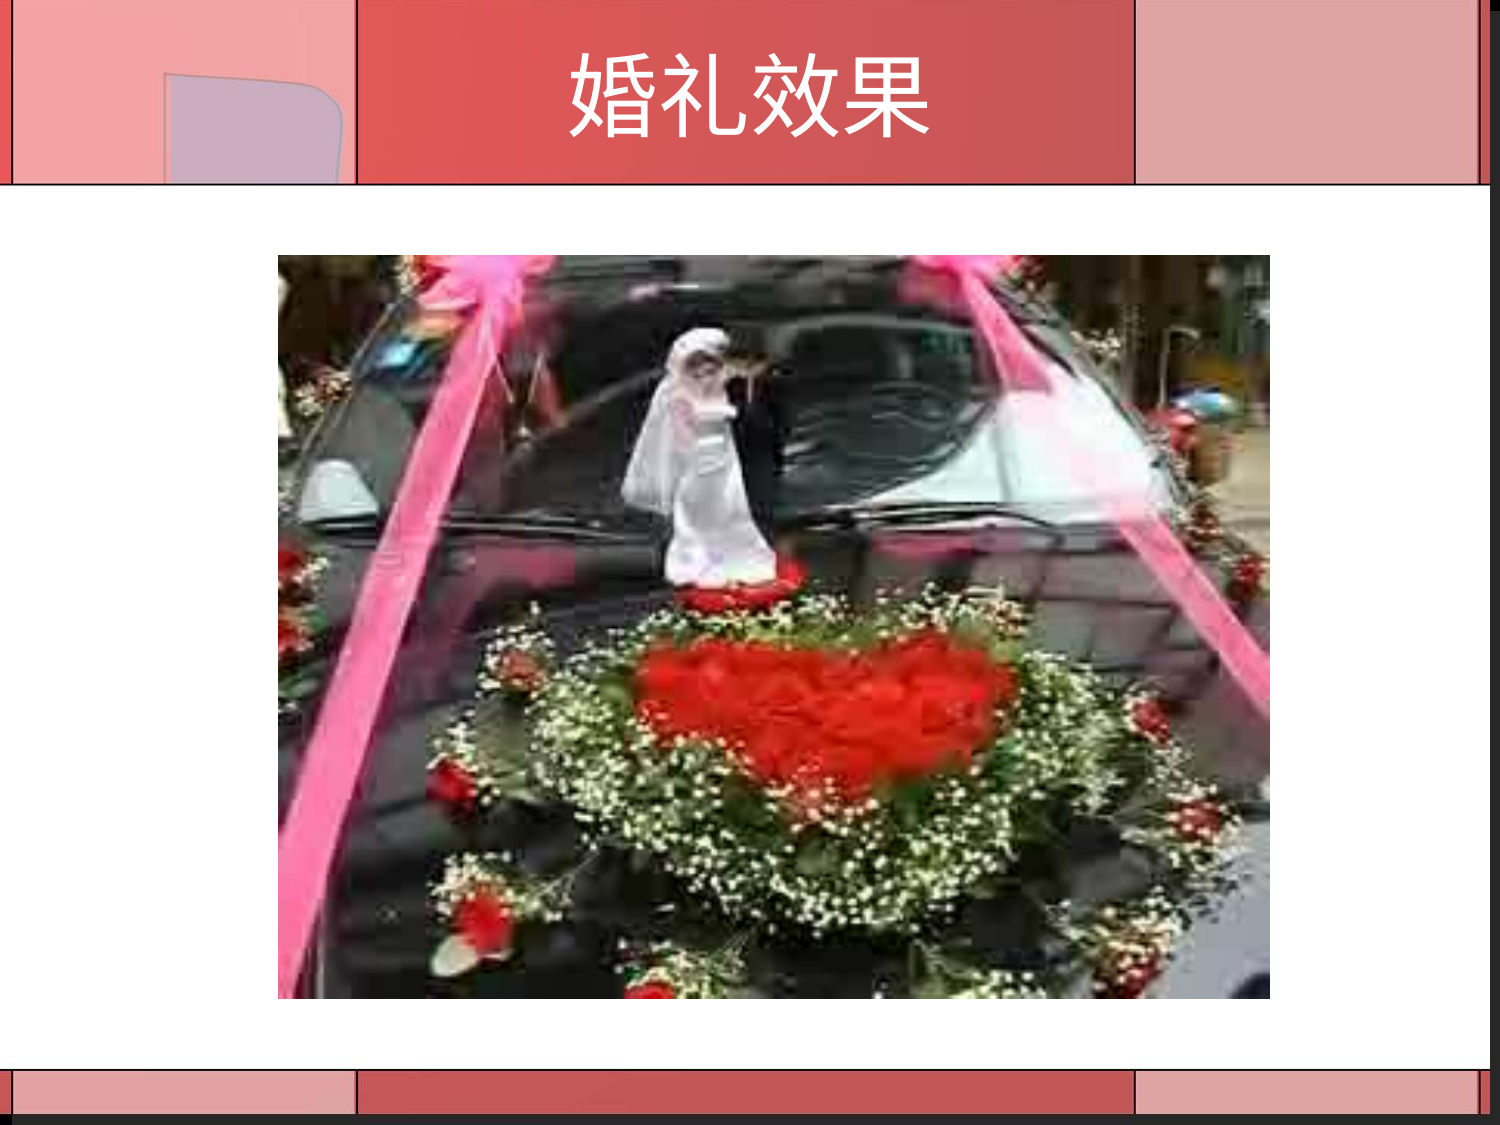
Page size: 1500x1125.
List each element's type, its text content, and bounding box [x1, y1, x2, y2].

picture [0, 0, 1500, 1125]
title 婚礼效果 [372, 0, 1129, 188]
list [277, 254, 1271, 1000]
